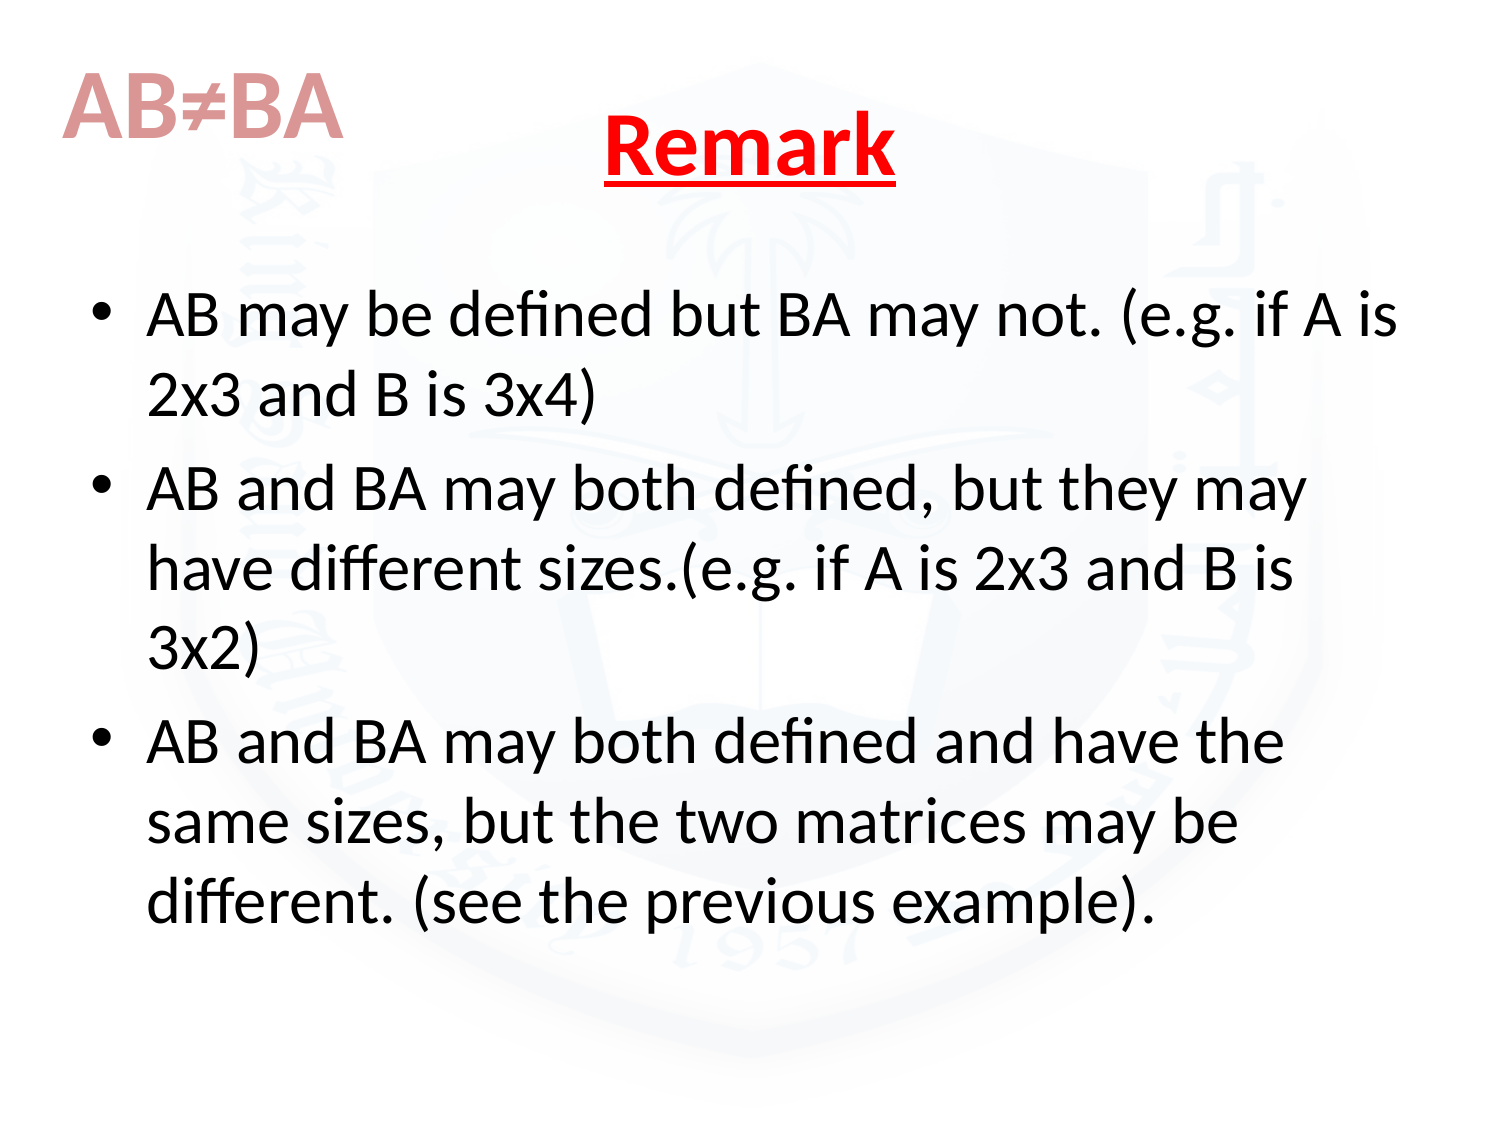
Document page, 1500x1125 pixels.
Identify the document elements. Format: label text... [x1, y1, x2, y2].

title Remark [75, 45, 1425, 233]
text_box AB≠BA [0, 30, 579, 166]
list AB may be defined but BA may not. (e.g. if A is 2x3 and B is 3x4) AB and BA may both defined, but they may have different sizes.(e.g. if A is 2x3 and B is 3x2) AB and BA may both defined and have the same sizes, but the two matrices may be different. (see the previous example). [75, 262, 1425, 1005]
